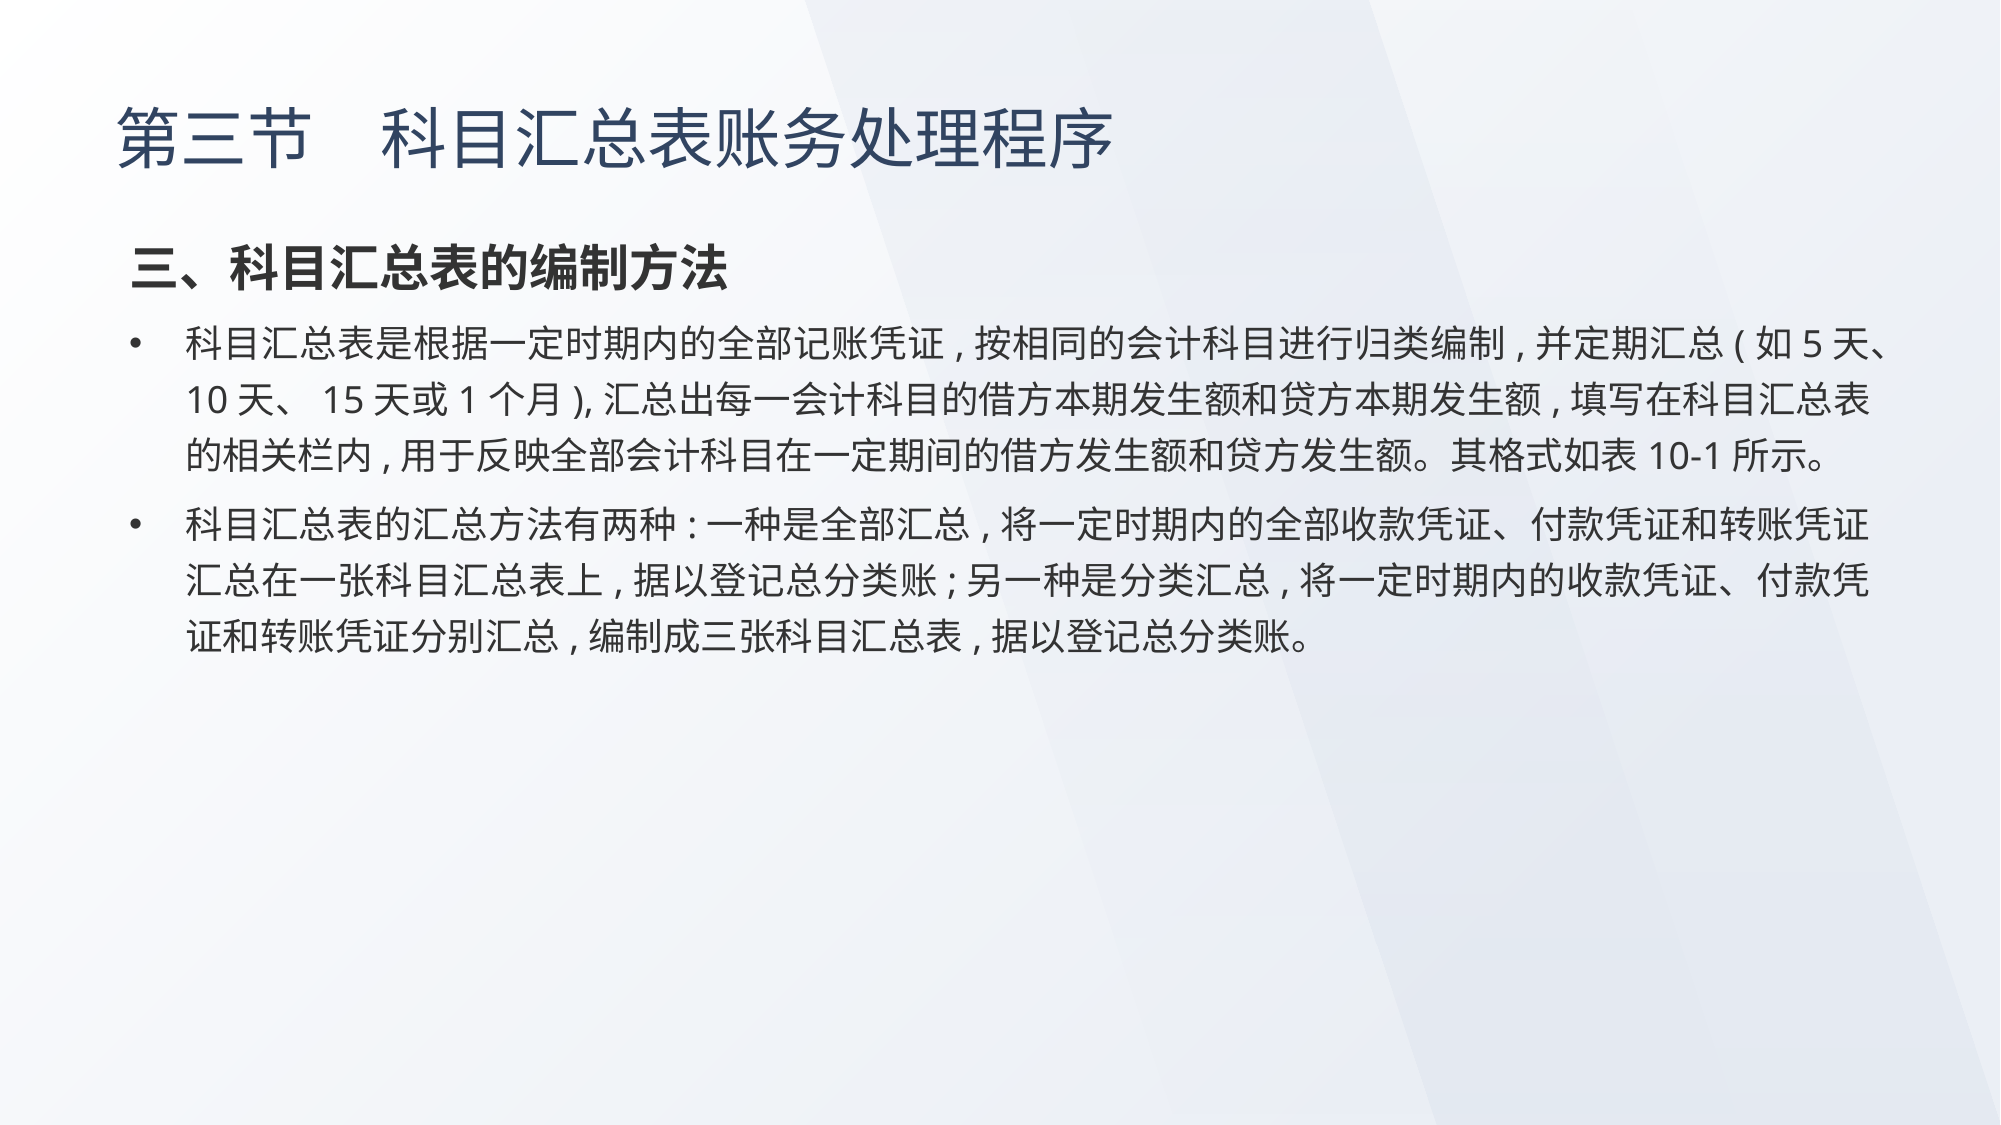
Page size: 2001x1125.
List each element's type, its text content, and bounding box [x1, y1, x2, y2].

title 第三节 科目汇总表账务处理程序 [114, 59, 1886, 178]
text_box 三、科目汇总表的编制方法 科目汇总表是根据一定时期内的全部记账凭证,按相同的会计科目进行归类编制,并定期汇总(如5天、10天、15天或1个月),汇总出每一会计科目的借方本期发生额和贷方本期发生额,填写在科目汇总表的相关栏内,用于反映全部会计科目在一定期间的借方发生额和贷方发生额。其格式如表10-1所示。 科目汇总表的汇总方法有两种:一种是全部汇总,将一定时期内的全部收款凭证、付款凭证和转账凭证汇总在一张科目汇总表上,据以登记总分类账;另一种是分类汇总,将一定时期内的收款凭证、付款凭证和转账凭证分别汇总,编制成三张科目汇总表,据以登记总分类账。 [114, 213, 1886, 1013]
